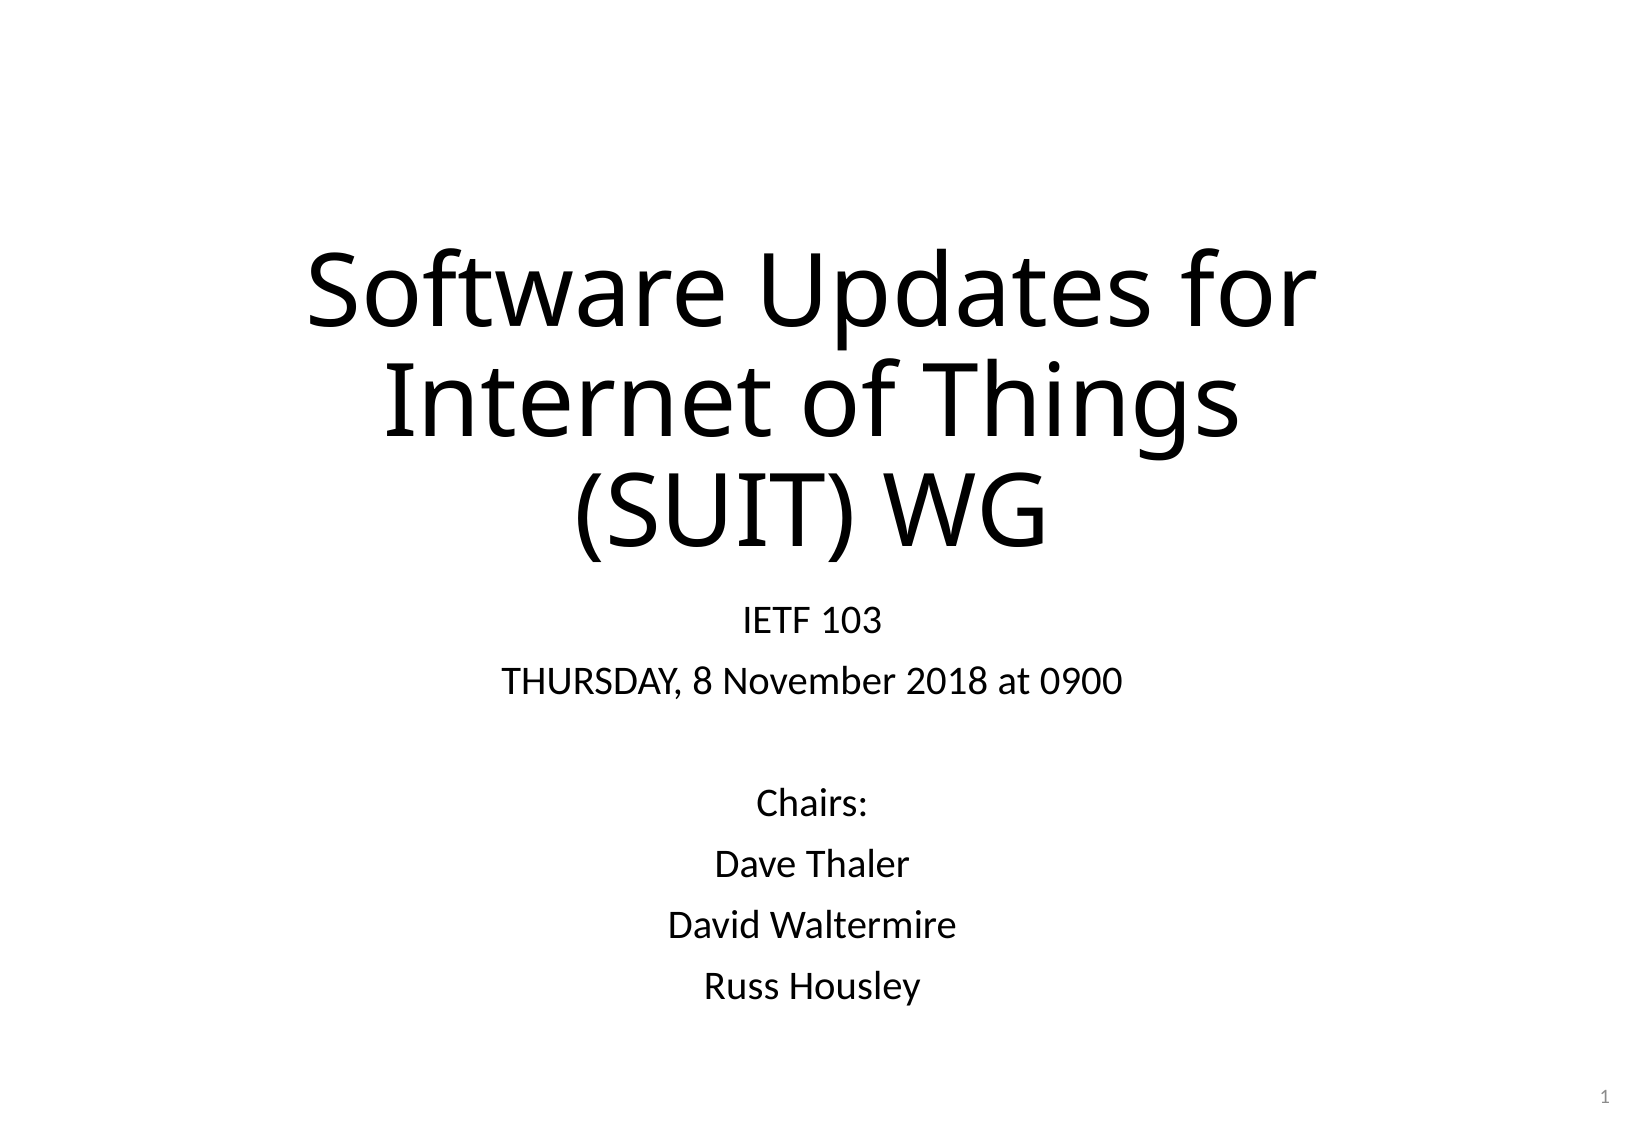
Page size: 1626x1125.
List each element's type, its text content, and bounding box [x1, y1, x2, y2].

slide_number 1 [1372, 1065, 1625, 1125]
title Software Updates for Internet of Things (SUIT) WG [203, 184, 1422, 576]
subtitle IETF 103 THURSDAY, 8 November 2018 at 0900 Chairs: Dave Thaler David Waltermire Russ Housley [203, 590, 1422, 1025]
